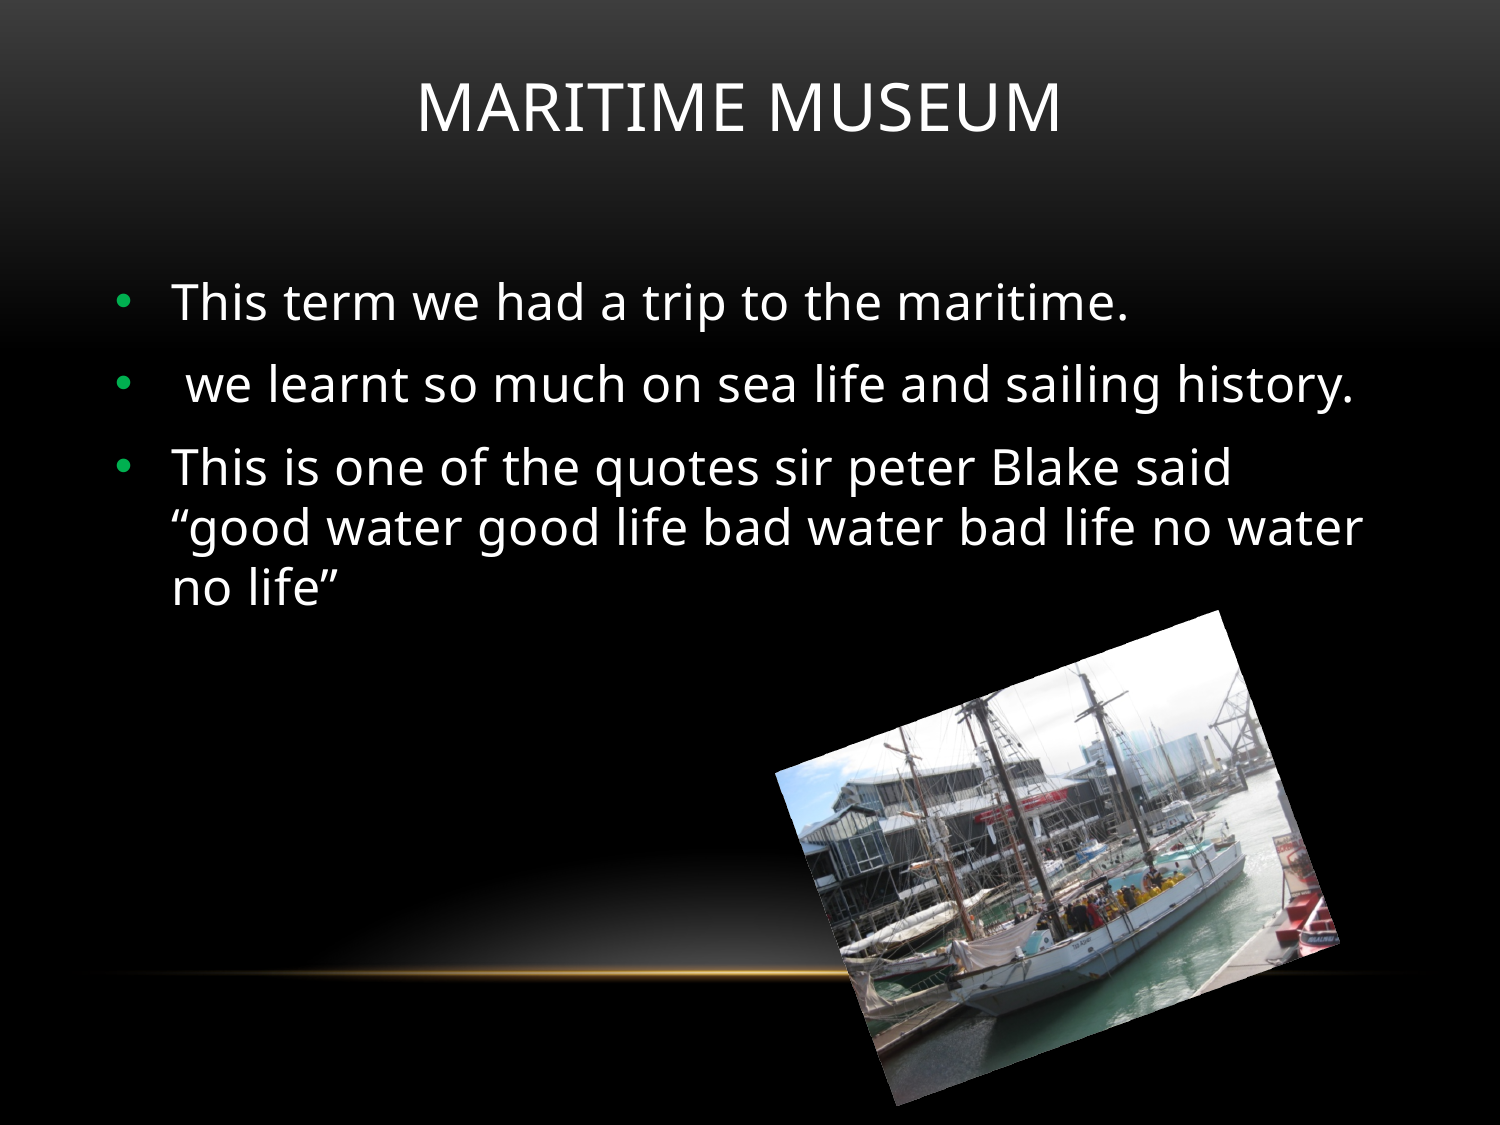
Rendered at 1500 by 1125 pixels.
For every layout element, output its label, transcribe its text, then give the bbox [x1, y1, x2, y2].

list This term we had a trip to the maritime. we learnt so much on sea life and sailing history. This is one of the quotes sir peter Blake said “good water good life bad water bad life no water no life” [99, 262, 1400, 938]
title Maritime museum [99, 45, 1400, 233]
picture [0, 0, 1500, 1125]
